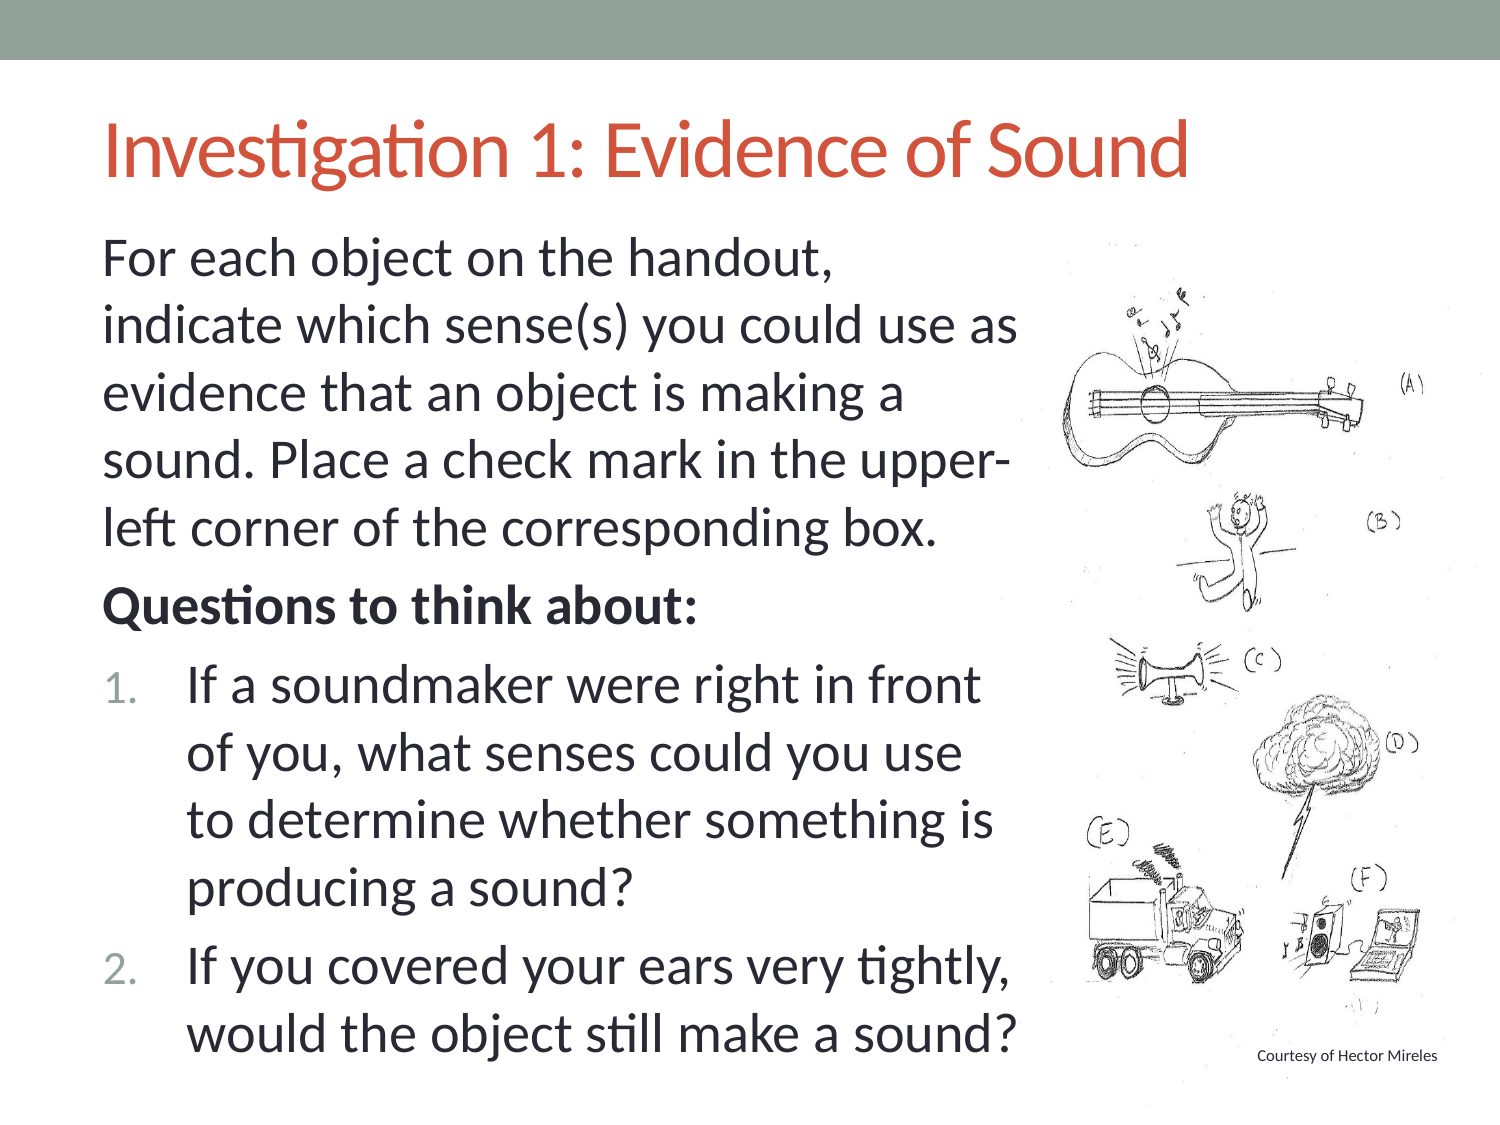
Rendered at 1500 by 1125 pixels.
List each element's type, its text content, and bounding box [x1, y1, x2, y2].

list For each object on the handout, indicate which sense(s) you could use as evidence that an object is making a sound. Place a check mark in the upper- left corner of the corresponding box. Questions to think about: If a soundmaker were right in front of you, what senses could you use to determine whether something is producing a sound? If you covered your ears very tightly, would the object still make a sound? [87, 212, 1038, 1063]
picture [999, 237, 1483, 1109]
title Investigation 1: Evidence of Sound [87, 62, 1425, 225]
